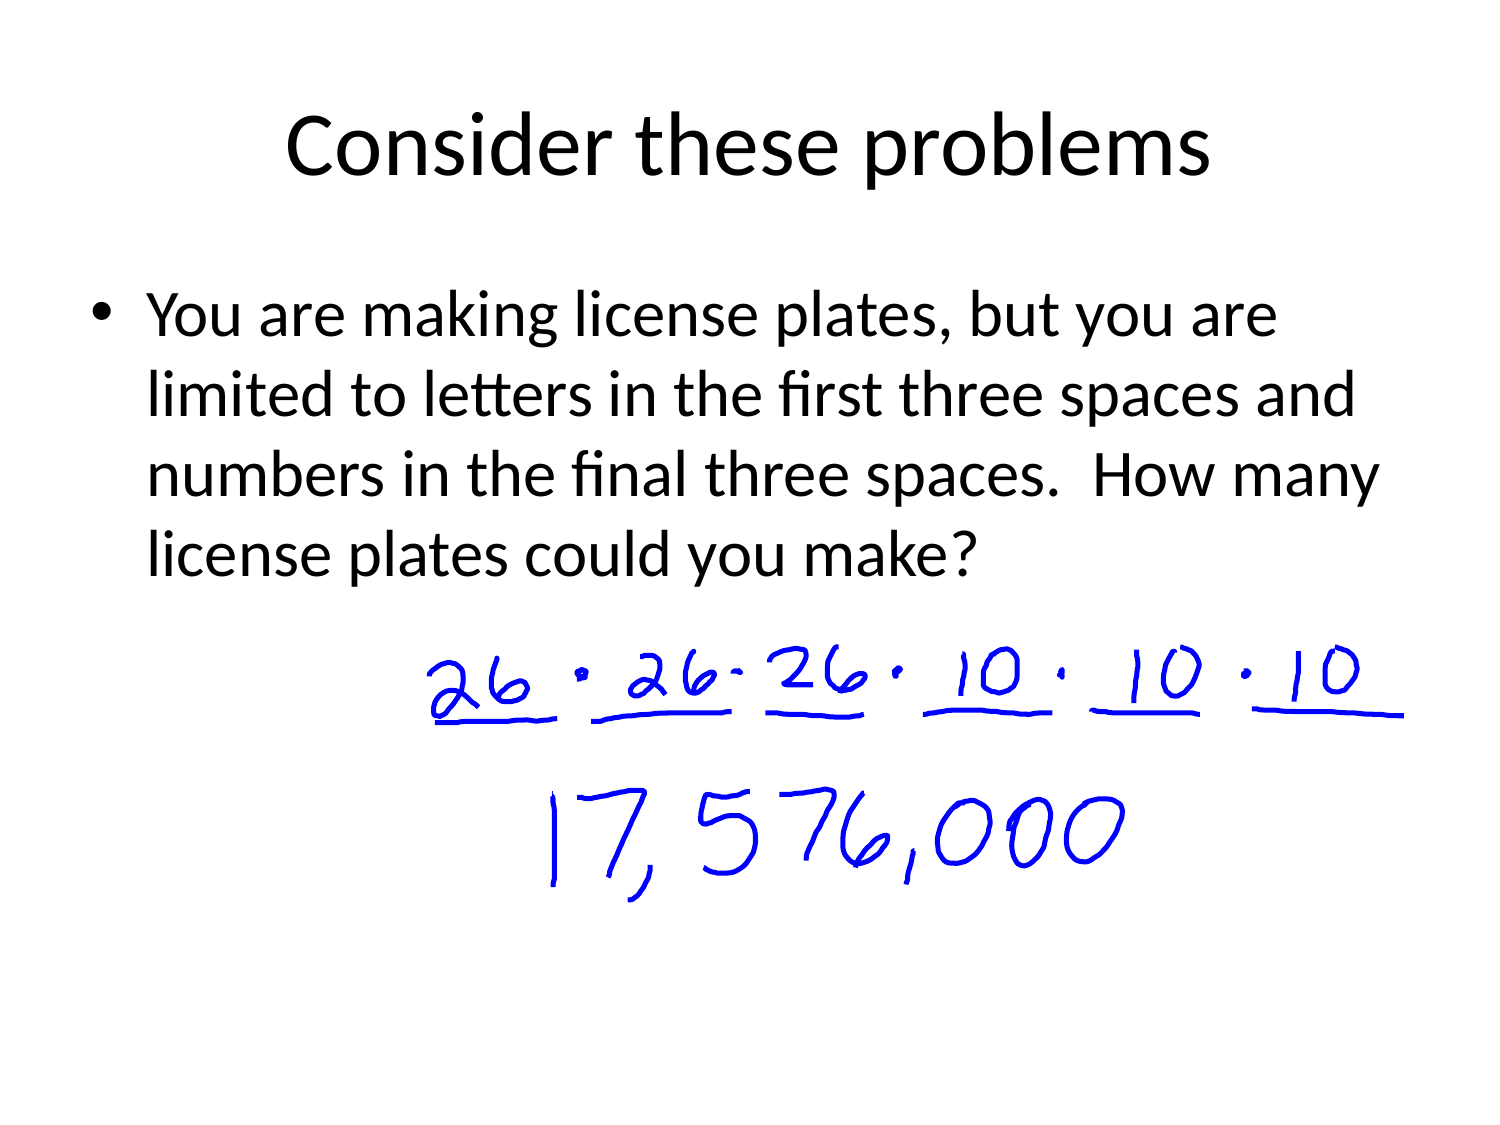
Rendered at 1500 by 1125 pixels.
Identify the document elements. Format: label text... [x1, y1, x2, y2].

title Consider these problems [75, 45, 1425, 233]
list You are making license plates, but you are limited to letters in the first three spaces and numbers in the final three spaces. How many license plates could you make? [75, 262, 1425, 1005]
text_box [429, 646, 1405, 901]
